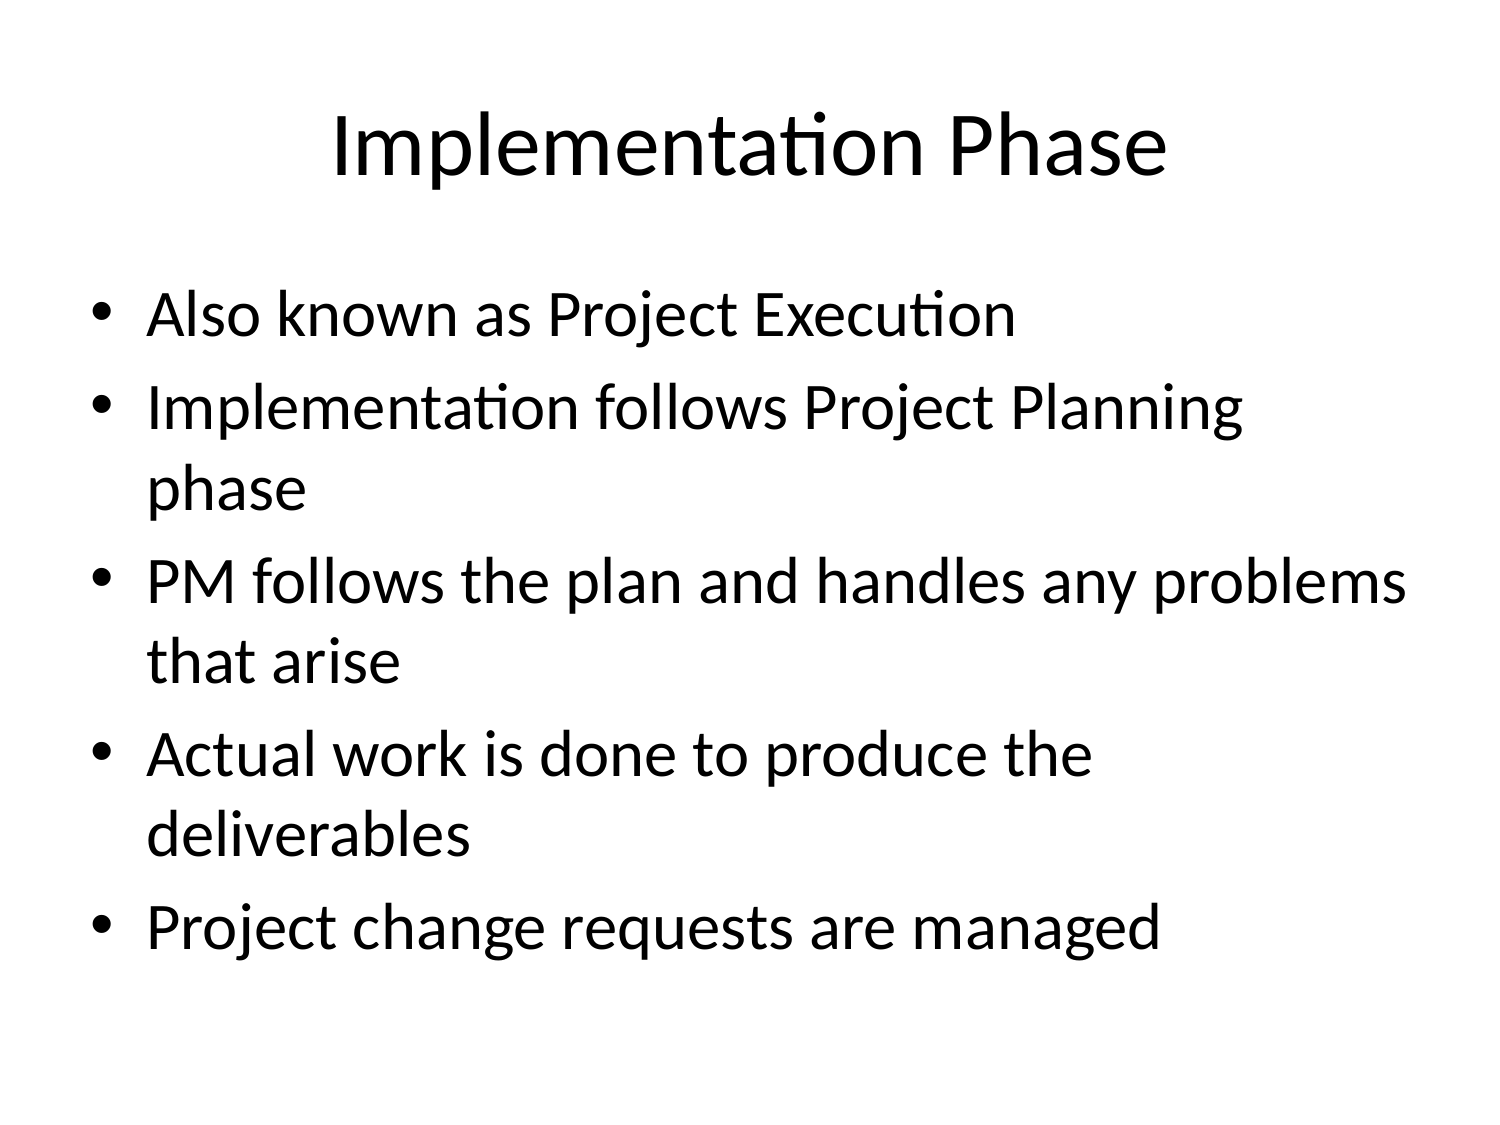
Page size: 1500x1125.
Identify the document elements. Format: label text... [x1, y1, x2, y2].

list Also known as Project Execution Implementation follows Project Planning phase PM follows the plan and handles any problems that arise Actual work is done to produce the deliverables Project change requests are managed [75, 262, 1425, 1005]
title Implementation Phase [75, 45, 1425, 233]
